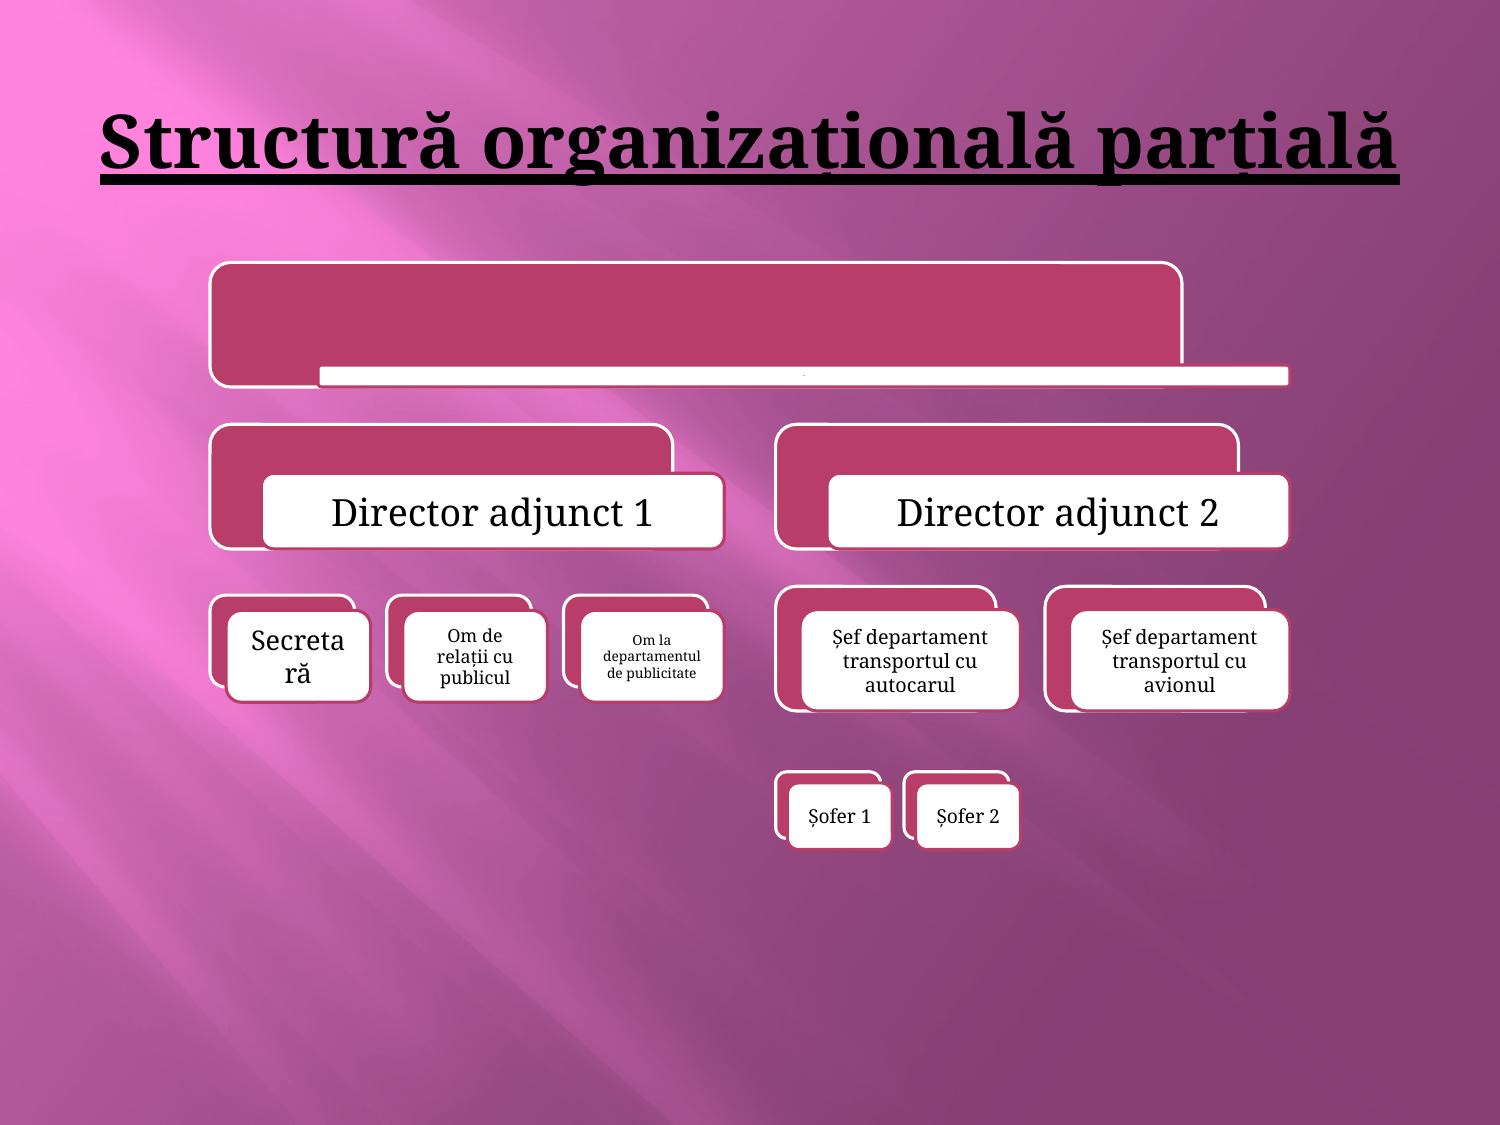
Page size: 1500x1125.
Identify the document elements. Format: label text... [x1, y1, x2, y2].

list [74, 262, 1426, 1036]
title Structură organizațională parțială [75, 45, 1425, 233]
